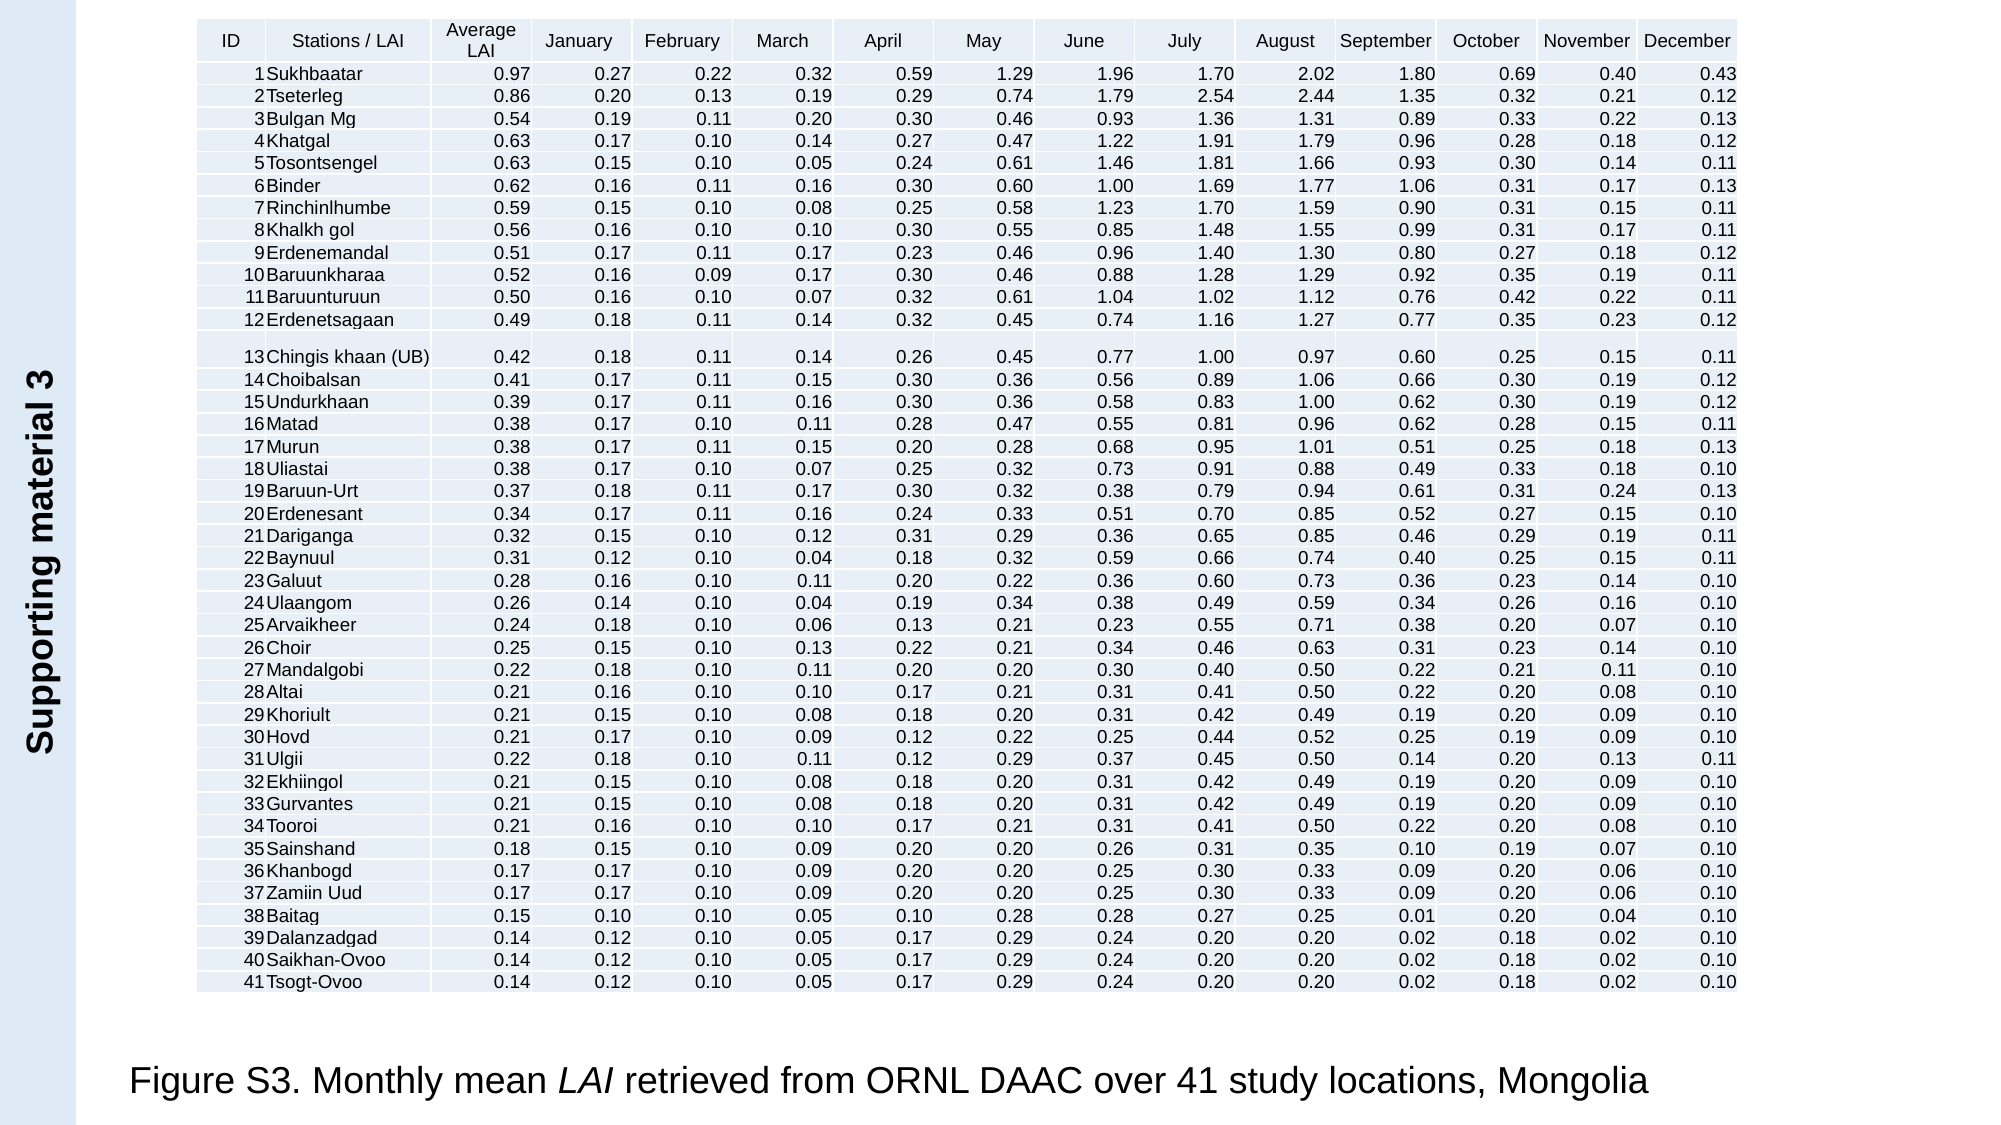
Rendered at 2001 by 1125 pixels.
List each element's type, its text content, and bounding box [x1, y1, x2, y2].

table_cell 0.28 [1437, 130, 1536, 151]
table_cell 0.68 [1035, 436, 1134, 456]
table_cell 1.91 [1135, 130, 1234, 151]
table_cell 0.25 [1437, 547, 1536, 568]
table_cell 0.11 [733, 570, 832, 590]
table_cell 0.13 [733, 637, 832, 657]
table_cell 0.10 [633, 525, 732, 546]
table_cell 0.44 [1135, 726, 1234, 747]
table_cell 0.34 [934, 592, 1033, 613]
table_cell 0.59 [1236, 592, 1335, 613]
table_header Average LAI [432, 19, 531, 61]
table_cell 0.49 [432, 309, 531, 329]
table_cell Baruunkharaa [266, 264, 430, 285]
table_cell 0.17 [432, 860, 531, 881]
table_cell Zamiin Uud [266, 882, 430, 903]
table_cell 0.23 [1035, 614, 1134, 635]
table_header ID [197, 19, 265, 61]
table_cell 0.09 [1538, 771, 1636, 791]
table_cell 0.14 [1336, 748, 1435, 769]
table_cell 0.31 [1437, 175, 1536, 195]
table_cell 0.11 [1638, 414, 1737, 434]
table_cell 0.85 [1236, 525, 1335, 546]
table_cell 0.11 [1638, 525, 1737, 546]
table_cell 0.12 [532, 949, 631, 970]
table_cell 0.23 [1437, 570, 1536, 590]
table_cell 0.16 [733, 503, 832, 523]
table_cell 0.51 [1035, 503, 1134, 523]
table_cell 0.26 [1035, 838, 1134, 858]
table_cell 0.71 [1236, 614, 1335, 635]
table_cell 0.18 [834, 793, 933, 814]
table_cell 0.19 [1336, 771, 1435, 791]
table_header February [633, 19, 732, 61]
table_cell 0.83 [1135, 391, 1234, 412]
table_cell 0.10 [633, 637, 732, 657]
table_cell Gurvantes [266, 793, 430, 814]
table_cell 0.94 [1236, 480, 1335, 501]
table_cell 0.11 [1638, 152, 1737, 173]
table_cell 0.80 [1336, 242, 1435, 262]
table_cell 0.20 [1437, 771, 1536, 791]
table_cell 0.31 [1035, 681, 1134, 702]
table_cell 0.12 [532, 972, 631, 992]
table_cell 0.13 [1638, 436, 1737, 456]
table_cell 0.31 [432, 547, 531, 568]
table_cell 0.17 [1538, 175, 1636, 195]
table_cell 0.42 [1135, 793, 1234, 814]
table_cell 0.15 [1538, 414, 1636, 434]
table_cell 0.20 [834, 838, 933, 858]
table_header January [532, 19, 631, 61]
table_cell 0.20 [934, 793, 1033, 814]
table_cell 0.34 [1035, 637, 1134, 657]
table_cell 0.10 [633, 659, 732, 680]
table_cell 0.14 [1538, 637, 1636, 657]
table_cell 0.56 [1035, 369, 1134, 389]
table_cell 0.88 [1236, 458, 1335, 479]
table_header May [934, 19, 1033, 61]
table_cell 29 [197, 704, 265, 724]
table_cell 27 [197, 659, 265, 680]
table_cell 0.18 [1538, 458, 1636, 479]
table_cell Matad [266, 414, 430, 434]
table_cell 0.11 [1638, 197, 1737, 218]
table_cell 1.00 [1135, 331, 1234, 367]
table_cell Baitag [266, 905, 430, 925]
table_cell 0.45 [934, 331, 1033, 367]
table_cell 1.29 [934, 63, 1033, 84]
table_cell 0.74 [934, 85, 1033, 106]
table_cell 0.27 [1135, 905, 1234, 925]
table_cell 0.97 [432, 63, 531, 84]
table_cell 0.73 [1035, 458, 1134, 479]
table_cell 1.00 [1035, 175, 1134, 195]
table_cell 0.24 [1035, 949, 1134, 970]
table_cell 0.58 [934, 197, 1033, 218]
table_cell 0.13 [633, 85, 732, 106]
table_cell 0.30 [1135, 882, 1234, 903]
table_cell 0.17 [532, 242, 631, 262]
table_cell 0.19 [834, 592, 933, 613]
table_cell 0.52 [1336, 503, 1435, 523]
table_cell 0.37 [1035, 748, 1134, 769]
table_cell 0.24 [432, 614, 531, 635]
table_cell 0.30 [1437, 369, 1536, 389]
table_cell 0.10 [633, 152, 732, 173]
table_cell 0.12 [733, 525, 832, 546]
table_cell 0.10 [633, 570, 732, 590]
table_cell 0.27 [1437, 242, 1536, 262]
table_cell 0.21 [934, 815, 1033, 836]
table_cell 0.17 [532, 458, 631, 479]
table_cell Binder [266, 175, 430, 195]
table_cell 0.97 [1236, 331, 1335, 367]
table_cell 0.10 [633, 614, 732, 635]
table_cell 0.13 [1638, 480, 1737, 501]
table_cell 0.63 [432, 130, 531, 151]
table_cell 0.12 [1638, 369, 1737, 389]
table_cell 0.10 [633, 197, 732, 218]
table_cell 0.14 [432, 949, 531, 970]
table_cell 0.22 [1336, 815, 1435, 836]
table_cell 0.12 [834, 748, 933, 769]
table_cell 0.14 [532, 592, 631, 613]
table_cell 0.28 [1035, 905, 1134, 925]
table_cell 0.22 [1538, 286, 1636, 307]
table_cell 0.10 [1638, 927, 1737, 947]
table_cell 0.19 [1437, 726, 1536, 747]
table_cell 0.32 [432, 525, 531, 546]
table_cell 0.20 [1437, 905, 1536, 925]
table_cell 8 [197, 219, 265, 240]
table_cell 0.61 [1336, 480, 1435, 501]
table_cell Sainshand [266, 838, 430, 858]
table_cell 0.31 [1437, 219, 1536, 240]
table_cell 0.10 [633, 414, 732, 434]
table_cell Galuut [266, 570, 430, 590]
table_cell 0.14 [432, 927, 531, 947]
table_cell 0.11 [633, 503, 732, 523]
table_cell 0.17 [532, 130, 631, 151]
table_cell 0.43 [1638, 63, 1737, 84]
table_cell 0.56 [432, 219, 531, 240]
table_cell 0.74 [1236, 547, 1335, 568]
table_cell 0.10 [633, 771, 732, 791]
table_cell 0.01 [1336, 905, 1435, 925]
table_cell 0.20 [1437, 704, 1536, 724]
table_cell 0.18 [1538, 436, 1636, 456]
table_cell 0.20 [733, 108, 832, 128]
table_cell 0.20 [934, 882, 1033, 903]
table_cell 0.09 [1336, 860, 1435, 881]
table_cell 0.10 [633, 927, 732, 947]
table_cell 0.38 [1336, 614, 1435, 635]
table_cell 0.17 [834, 927, 933, 947]
table_cell 0.12 [1638, 309, 1737, 329]
table_cell 0.29 [1437, 525, 1536, 546]
table_cell 40 [197, 949, 265, 970]
table_cell 0.55 [1135, 614, 1234, 635]
table_cell 0.10 [633, 681, 732, 702]
table_cell 0.10 [1638, 949, 1737, 970]
table_cell 0.15 [1538, 503, 1636, 523]
table_cell 0.59 [432, 197, 531, 218]
table_cell 0.10 [633, 882, 732, 903]
table_cell 0.20 [834, 570, 933, 590]
table_cell 12 [197, 309, 265, 329]
table_cell 0.36 [934, 369, 1033, 389]
text_box Figure S3. Monthly mean LAI retrieved from ORNL DAAC over 41 study locations, Mongolia [114, 1049, 1665, 1109]
table_cell 0.30 [834, 391, 933, 412]
table_cell 0.60 [934, 175, 1033, 195]
table_cell 0.13 [1638, 108, 1737, 128]
table_cell 0.46 [934, 242, 1033, 262]
table_cell 0.61 [934, 286, 1033, 307]
table_cell 0.63 [432, 152, 531, 173]
table_cell 0.12 [532, 927, 631, 947]
table_cell 0.10 [1638, 815, 1737, 836]
table_cell 0.08 [1538, 681, 1636, 702]
table_cell 33 [197, 793, 265, 814]
table_cell 0.10 [633, 949, 732, 970]
table_cell 0.30 [1135, 860, 1234, 881]
table_cell 0.30 [834, 175, 933, 195]
table_cell 0.05 [733, 927, 832, 947]
table_cell 0.05 [733, 152, 832, 173]
table_cell 0.46 [934, 264, 1033, 285]
table_cell 0.36 [934, 391, 1033, 412]
table_cell 0.22 [633, 63, 732, 84]
table_cell 2.54 [1135, 85, 1234, 106]
table_header March [733, 19, 832, 61]
table_cell 0.11 [633, 391, 732, 412]
table_cell 0.31 [1135, 838, 1234, 858]
table_cell Chingis khaan (UB) [266, 331, 430, 367]
table_cell 0.18 [532, 748, 631, 769]
table_header September [1336, 19, 1435, 61]
table_cell 0.10 [633, 458, 732, 479]
table_cell 0.30 [834, 480, 933, 501]
table_cell Arvaikheer [266, 614, 430, 635]
table_cell 0.30 [834, 264, 933, 285]
table_cell 0.24 [834, 503, 933, 523]
table_cell 0.27 [834, 130, 933, 151]
table_cell 0.17 [834, 681, 933, 702]
table_cell 0.33 [1236, 882, 1335, 903]
table_cell 0.02 [1336, 949, 1435, 970]
table_cell 0.70 [1135, 503, 1234, 523]
table_cell 0.17 [532, 436, 631, 456]
table_cell 11 [197, 286, 265, 307]
table_cell 0.05 [733, 949, 832, 970]
table_cell 0.19 [1538, 369, 1636, 389]
table_cell 0.11 [633, 309, 732, 329]
table_cell 0.31 [1035, 704, 1134, 724]
table_cell 0.13 [834, 614, 933, 635]
table_cell 5 [197, 152, 265, 173]
table_cell 0.42 [432, 331, 531, 367]
table_cell 0.02 [1538, 972, 1636, 992]
table_cell 0.22 [1336, 659, 1435, 680]
table_cell 0.10 [1336, 838, 1435, 858]
table_cell 10 [197, 264, 265, 285]
table_cell 0.17 [532, 503, 631, 523]
table_cell 0.63 [1236, 637, 1335, 657]
table_cell 1.70 [1135, 197, 1234, 218]
table_cell 1.31 [1236, 108, 1335, 128]
table_cell 0.18 [532, 480, 631, 501]
table_cell 0.16 [532, 815, 631, 836]
table_cell Tooroi [266, 815, 430, 836]
table_cell 1.28 [1135, 264, 1234, 285]
table_cell 1.40 [1135, 242, 1234, 262]
table_cell 0.31 [1437, 480, 1536, 501]
table_cell 1.04 [1035, 286, 1134, 307]
table_cell 0.10 [633, 793, 732, 814]
table_cell 0.20 [1236, 927, 1335, 947]
table_cell Baruunturuun [266, 286, 430, 307]
table_cell 0.32 [934, 480, 1033, 501]
table_cell 0.25 [1437, 436, 1536, 456]
table_cell 19 [197, 480, 265, 501]
table_cell 0.10 [633, 748, 732, 769]
table_cell 0.10 [834, 905, 933, 925]
table_cell 0.18 [1538, 130, 1636, 151]
table_cell 0.12 [834, 726, 933, 747]
table_cell 0.17 [532, 882, 631, 903]
table_cell 0.15 [532, 525, 631, 546]
table_cell 0.18 [532, 659, 631, 680]
table_cell 0.30 [1437, 391, 1536, 412]
table_cell 0.86 [432, 85, 531, 106]
table_cell 0.28 [934, 436, 1033, 456]
table_cell 0.17 [532, 726, 631, 747]
table_cell 0.50 [1236, 681, 1335, 702]
table_cell 0.25 [834, 197, 933, 218]
table_cell 0.19 [733, 85, 832, 106]
table_cell 1.22 [1035, 130, 1134, 151]
table_cell 18 [197, 458, 265, 479]
table_cell 0.02 [1336, 927, 1435, 947]
table_cell 6 [197, 175, 265, 195]
table_cell 0.05 [733, 972, 832, 992]
table_cell 0.50 [432, 286, 531, 307]
table_cell 0.09 [1336, 882, 1435, 903]
table_cell 0.31 [1035, 815, 1134, 836]
table_cell Choibalsan [266, 369, 430, 389]
table_cell 1.23 [1035, 197, 1134, 218]
table_cell 0.10 [1638, 726, 1737, 747]
table_cell 0.10 [633, 905, 732, 925]
table_cell 0.40 [1336, 547, 1435, 568]
table_cell 0.36 [1035, 570, 1134, 590]
table_cell 0.15 [532, 197, 631, 218]
table_cell 0.60 [1135, 570, 1234, 590]
table_cell 41 [197, 972, 265, 992]
table_cell 0.35 [1437, 309, 1536, 329]
table_cell 0.28 [1437, 414, 1536, 434]
table_cell 0.09 [1538, 793, 1636, 814]
table_cell 0.59 [1035, 547, 1134, 568]
table_cell 0.22 [834, 637, 933, 657]
table_cell Choir [266, 637, 430, 657]
table_cell 1.80 [1336, 63, 1435, 84]
table_cell 0.59 [834, 63, 933, 84]
table_cell 0.16 [532, 264, 631, 285]
table_cell 0.30 [834, 108, 933, 128]
table_cell 0.38 [432, 458, 531, 479]
table_cell 0.08 [733, 704, 832, 724]
table_cell 0.15 [733, 369, 832, 389]
table_cell 25 [197, 614, 265, 635]
table_cell 0.22 [934, 726, 1033, 747]
table_cell Khoriult [266, 704, 430, 724]
table_cell 0.19 [1336, 704, 1435, 724]
table_cell 0.09 [1538, 726, 1636, 747]
table_cell 0.22 [1336, 681, 1435, 702]
table_cell 0.40 [1538, 63, 1636, 84]
table_cell 0.20 [1437, 793, 1536, 814]
table_cell 0.09 [733, 726, 832, 747]
table_cell 1.81 [1135, 152, 1234, 173]
table_cell 0.17 [733, 264, 832, 285]
table_cell 22 [197, 547, 265, 568]
table_cell 0.25 [1035, 860, 1134, 881]
table_cell 0.22 [934, 570, 1033, 590]
table_cell 30 [197, 726, 265, 747]
table_cell 0.13 [1638, 175, 1737, 195]
table_cell 0.20 [1437, 748, 1536, 769]
table_cell 0.17 [733, 242, 832, 262]
table_cell 0.93 [1336, 152, 1435, 173]
table_cell 0.10 [1638, 592, 1737, 613]
table_cell 0.15 [1538, 331, 1636, 367]
table_cell 0.09 [733, 838, 832, 858]
table_cell 0.14 [733, 130, 832, 151]
table_cell 0.12 [1638, 130, 1737, 151]
table_cell 0.29 [934, 748, 1033, 769]
table_cell 0.15 [1538, 197, 1636, 218]
table_cell 0.51 [432, 242, 531, 262]
table_cell 0.50 [1236, 815, 1335, 836]
table_cell 0.79 [1135, 480, 1234, 501]
table_cell 0.29 [834, 85, 933, 106]
table_cell 0.31 [1437, 197, 1536, 218]
table_cell 1.55 [1236, 219, 1335, 240]
table_cell 13 [197, 331, 265, 367]
table_cell 0.74 [1035, 309, 1134, 329]
table_cell 0.81 [1135, 414, 1234, 434]
table_cell 0.18 [1437, 927, 1536, 947]
table_cell 0.32 [834, 286, 933, 307]
table_cell 0.49 [1336, 458, 1435, 479]
table_cell 0.89 [1135, 369, 1234, 389]
table_cell Khatgal [266, 130, 430, 151]
table_cell 0.19 [1538, 391, 1636, 412]
table_cell 0.99 [1336, 219, 1435, 240]
table_cell 38 [197, 905, 265, 925]
table_cell 0.36 [1035, 525, 1134, 546]
table_cell 0.17 [532, 391, 631, 412]
table_cell 0.10 [1638, 905, 1737, 925]
table_cell 0.35 [1437, 264, 1536, 285]
table_cell 0.20 [934, 771, 1033, 791]
table_cell 1.35 [1336, 85, 1435, 106]
table_cell 0.16 [532, 219, 631, 240]
table_cell 0.17 [733, 480, 832, 501]
table_cell 0.13 [1538, 748, 1636, 769]
table_cell 21 [197, 525, 265, 546]
table_cell 0.45 [934, 309, 1033, 329]
table_header June [1035, 19, 1134, 61]
table_cell 0.14 [1538, 152, 1636, 173]
text_box Supporting material 3 [0, 0, 76, 1125]
table_cell 0.60 [1336, 331, 1435, 367]
table_cell 0.21 [432, 793, 531, 814]
table_cell 0.11 [633, 369, 732, 389]
table_cell 0.38 [1035, 592, 1134, 613]
table_cell 0.18 [834, 771, 933, 791]
table_cell 0.12 [1638, 391, 1737, 412]
table_cell 0.96 [1035, 242, 1134, 262]
table_cell 0.14 [1538, 570, 1636, 590]
table_cell 0.31 [1035, 793, 1134, 814]
table_cell 1.36 [1135, 108, 1234, 128]
table_cell 0.28 [834, 414, 933, 434]
table_cell 0.18 [834, 547, 933, 568]
table_cell 0.14 [432, 972, 531, 992]
table_cell 0.15 [532, 838, 631, 858]
table_cell 0.02 [1538, 949, 1636, 970]
table_cell 1.96 [1035, 63, 1134, 84]
table_cell 0.20 [1135, 972, 1234, 992]
table_cell 0.20 [1437, 681, 1536, 702]
table_cell 0.10 [1638, 704, 1737, 724]
table_cell 0.09 [1538, 704, 1636, 724]
table_cell 0.25 [1236, 905, 1335, 925]
table_cell 1.00 [1236, 391, 1335, 412]
table_cell 0.04 [733, 592, 832, 613]
table_cell 0.88 [1035, 264, 1134, 285]
table_cell 0.29 [934, 525, 1033, 546]
table_cell Khanbogd [266, 860, 430, 881]
table_cell 0.06 [1538, 882, 1636, 903]
table_cell Baruun-Urt [266, 480, 430, 501]
table_cell 0.17 [432, 882, 531, 903]
table_cell Hovd [266, 726, 430, 747]
table_cell 0.10 [1638, 614, 1737, 635]
table_cell 0.42 [1135, 704, 1234, 724]
table_cell 0.31 [834, 525, 933, 546]
table_cell 0.07 [1538, 838, 1636, 858]
table_cell 0.15 [532, 704, 631, 724]
table_cell 36 [197, 860, 265, 881]
table_cell 0.11 [633, 480, 732, 501]
table_cell 0.15 [1538, 547, 1636, 568]
table_cell 0.02 [1336, 972, 1435, 992]
table_cell 0.20 [532, 85, 631, 106]
table_cell 0.15 [432, 905, 531, 925]
table_cell 0.15 [733, 436, 832, 456]
table_cell 0.52 [1236, 726, 1335, 747]
table_cell Altai [266, 681, 430, 702]
table_cell 0.38 [432, 436, 531, 456]
table_cell 0.50 [1236, 748, 1335, 769]
table_cell 0.10 [633, 838, 732, 858]
table_cell 0.46 [1135, 637, 1234, 657]
table_cell 1.70 [1135, 63, 1234, 84]
table_cell 0.96 [1336, 130, 1435, 151]
table_cell 0.20 [934, 860, 1033, 881]
table_cell 15 [197, 391, 265, 412]
table_cell 0.10 [633, 130, 732, 151]
table_cell 0.41 [1135, 815, 1234, 836]
table_cell 1.59 [1236, 197, 1335, 218]
table_cell 0.14 [733, 331, 832, 367]
table_cell Erdenetsagaan [266, 309, 430, 329]
table_cell 0.30 [1035, 659, 1134, 680]
table_cell 0.29 [934, 972, 1033, 992]
table_cell 0.31 [1035, 771, 1134, 791]
table_cell 0.16 [1538, 592, 1636, 613]
table_cell 0.12 [1638, 85, 1737, 106]
table_cell 0.52 [432, 264, 531, 285]
table_cell 0.33 [1236, 860, 1335, 881]
table_cell Baynuul [266, 547, 430, 568]
table_cell 0.12 [532, 547, 631, 568]
table_cell 0.95 [1135, 436, 1234, 456]
table_cell 0.18 [532, 309, 631, 329]
table_cell 0.20 [834, 860, 933, 881]
table_cell 0.45 [1135, 748, 1234, 769]
table_cell 0.49 [1236, 771, 1335, 791]
table_cell 0.32 [934, 547, 1033, 568]
table_cell 0.21 [432, 771, 531, 791]
table_cell 0.50 [1236, 659, 1335, 680]
table_header October [1437, 19, 1536, 61]
table_cell 0.58 [1035, 391, 1134, 412]
table_cell 1.69 [1135, 175, 1234, 195]
table_cell 0.26 [432, 592, 531, 613]
table_cell 0.10 [633, 547, 732, 568]
table_cell 0.16 [532, 681, 631, 702]
table_cell 0.47 [934, 130, 1033, 151]
table_cell Saikhan-Ovoo [266, 949, 430, 970]
table_cell 0.18 [1538, 242, 1636, 262]
table_cell 0.10 [633, 592, 732, 613]
table_cell Ulaangom [266, 592, 430, 613]
table_cell 0.25 [1035, 882, 1134, 903]
table_cell 0.11 [1638, 748, 1737, 769]
table_cell 0.09 [733, 882, 832, 903]
table_cell 0.62 [432, 175, 531, 195]
table_cell 0.12 [1638, 242, 1737, 262]
table_cell 0.18 [532, 331, 631, 367]
table_cell 0.21 [934, 681, 1033, 702]
table_cell 0.61 [934, 152, 1033, 173]
table_cell 0.96 [1236, 414, 1335, 434]
table_cell 0.76 [1336, 286, 1435, 307]
table_cell 0.19 [1538, 264, 1636, 285]
table_cell 0.22 [432, 659, 531, 680]
table_cell 17 [197, 436, 265, 456]
table_cell 0.16 [733, 391, 832, 412]
table_cell 1.66 [1236, 152, 1335, 173]
table_cell 0.28 [934, 905, 1033, 925]
table_cell Rinchinlhumbe [266, 197, 430, 218]
table_cell 1.48 [1135, 219, 1234, 240]
table_cell 0.10 [633, 704, 732, 724]
table_cell 0.26 [834, 331, 933, 367]
table_cell 0.10 [733, 219, 832, 240]
table_cell 1 [197, 63, 265, 84]
table_cell 0.16 [733, 175, 832, 195]
table_cell 0.42 [1437, 286, 1536, 307]
table_cell 0.11 [733, 748, 832, 769]
table_cell 0.35 [1236, 838, 1335, 858]
table_cell 0.29 [934, 927, 1033, 947]
table_cell 0.55 [934, 219, 1033, 240]
table_cell 0.11 [1638, 219, 1737, 240]
table_cell Murun [266, 436, 430, 456]
table_cell 1.77 [1236, 175, 1335, 195]
table_cell 0.69 [1437, 63, 1536, 84]
table_cell 0.46 [1336, 525, 1435, 546]
table_cell 0.04 [1538, 905, 1636, 925]
table_cell 0.08 [733, 771, 832, 791]
table_cell 0.25 [1336, 726, 1435, 747]
table_cell 1.06 [1236, 369, 1335, 389]
table_cell Bulgan Mg [266, 108, 430, 128]
table_cell 0.10 [1638, 659, 1737, 680]
table_cell 3 [197, 108, 265, 128]
table_cell 0.07 [733, 458, 832, 479]
table_cell 39 [197, 927, 265, 947]
table_cell Erdenesant [266, 503, 430, 523]
table_cell 0.77 [1035, 331, 1134, 367]
table_cell Undurkhaan [266, 391, 430, 412]
table_cell 0.32 [834, 309, 933, 329]
table_cell 0.21 [432, 815, 531, 836]
table_cell 2.44 [1236, 85, 1335, 106]
table_cell 0.20 [934, 838, 1033, 858]
table_cell 0.15 [532, 152, 631, 173]
table_cell 0.24 [1035, 972, 1134, 992]
table_cell 0.46 [934, 108, 1033, 128]
table_cell 0.38 [432, 414, 531, 434]
table_cell 0.10 [1638, 458, 1737, 479]
table_cell 7 [197, 197, 265, 218]
table_cell 0.27 [532, 63, 631, 84]
table_cell 1.30 [1236, 242, 1335, 262]
table_cell 0.66 [1336, 369, 1435, 389]
table_cell 0.25 [1035, 726, 1134, 747]
table_cell 0.07 [1538, 614, 1636, 635]
table_cell 0.18 [1437, 972, 1536, 992]
table_cell 9 [197, 242, 265, 262]
table_cell 0.33 [934, 503, 1033, 523]
table_cell 4 [197, 130, 265, 151]
table_cell 20 [197, 503, 265, 523]
table_cell 0.21 [432, 681, 531, 702]
table_cell 0.11 [733, 659, 832, 680]
table_cell 0.11 [633, 436, 732, 456]
table_cell 0.15 [532, 793, 631, 814]
table_cell 0.85 [1035, 219, 1134, 240]
table_cell 1.29 [1236, 264, 1335, 285]
table_cell 0.17 [532, 414, 631, 434]
table_cell 0.92 [1336, 264, 1435, 285]
table_cell 0.17 [532, 369, 631, 389]
table_cell 0.15 [532, 771, 631, 791]
table_cell 0.26 [1437, 592, 1536, 613]
table_cell 0.85 [1236, 503, 1335, 523]
table_cell 1.27 [1236, 309, 1335, 329]
table_cell 0.19 [1538, 525, 1636, 546]
table_cell 0.18 [1437, 949, 1536, 970]
table_cell 0.40 [1135, 659, 1234, 680]
table_cell 0.10 [733, 681, 832, 702]
table_cell 0.20 [834, 659, 933, 680]
table_cell 0.36 [1336, 570, 1435, 590]
table_cell 0.37 [432, 480, 531, 501]
table_cell 0.04 [733, 547, 832, 568]
table_cell 0.08 [733, 197, 832, 218]
table_cell 0.90 [1336, 197, 1435, 218]
table_header Stations / LAI [266, 19, 430, 61]
table_cell 0.25 [1437, 331, 1536, 367]
table_cell Erdenemandal [266, 242, 430, 262]
table_cell 0.33 [1437, 458, 1536, 479]
table_cell 0.11 [1638, 286, 1737, 307]
table_cell 0.23 [834, 242, 933, 262]
table_cell 0.06 [733, 614, 832, 635]
table_cell 0.21 [934, 614, 1033, 635]
table_cell 0.05 [733, 905, 832, 925]
table_cell 0.49 [1135, 592, 1234, 613]
table_cell 0.06 [1538, 860, 1636, 881]
table_cell 0.77 [1336, 309, 1435, 329]
table_cell 37 [197, 882, 265, 903]
table_cell Ekhiingol [266, 771, 430, 791]
table_cell 0.22 [1538, 108, 1636, 128]
table_cell 1.79 [1035, 85, 1134, 106]
table_cell 0.24 [1538, 480, 1636, 501]
table_cell 0.23 [1538, 309, 1636, 329]
table_cell Mandalgobi [266, 659, 430, 680]
table_cell 0.25 [432, 637, 531, 657]
table_header December [1638, 19, 1737, 61]
table_cell 0.51 [1336, 436, 1435, 456]
table_cell 0.11 [1538, 659, 1636, 680]
table_cell 0.02 [1538, 927, 1636, 947]
table_cell 1.16 [1135, 309, 1234, 329]
table_cell 0.10 [1638, 793, 1737, 814]
table_cell 0.17 [834, 949, 933, 970]
table_cell 0.93 [1035, 108, 1134, 128]
table_cell 0.10 [1638, 972, 1737, 992]
table_cell 0.18 [532, 614, 631, 635]
table_cell 28 [197, 681, 265, 702]
table_cell 0.20 [1437, 882, 1536, 903]
table_cell 1.46 [1035, 152, 1134, 173]
table_cell 24 [197, 592, 265, 613]
table_cell 0.21 [934, 637, 1033, 657]
table_cell 0.54 [432, 108, 531, 128]
table_cell 0.11 [633, 108, 732, 128]
table_cell 0.11 [633, 331, 732, 367]
table_cell 0.49 [1236, 704, 1335, 724]
table_cell 0.20 [934, 659, 1033, 680]
table_cell 0.41 [1135, 681, 1234, 702]
table_cell 0.20 [1236, 972, 1335, 992]
table_cell 0.21 [432, 726, 531, 747]
table_cell 0.19 [532, 108, 631, 128]
table_cell 0.17 [834, 972, 933, 992]
table_cell 0.29 [934, 949, 1033, 970]
table_cell 0.10 [1638, 860, 1737, 881]
table_cell 0.55 [1035, 414, 1134, 434]
table_cell 0.11 [633, 242, 732, 262]
table_cell 0.20 [834, 882, 933, 903]
table_cell 1.12 [1236, 286, 1335, 307]
table_cell 0.10 [633, 860, 732, 881]
table_cell 0.10 [1638, 882, 1737, 903]
table_cell 0.10 [633, 972, 732, 992]
table_cell 0.91 [1135, 458, 1234, 479]
table_cell 0.32 [934, 458, 1033, 479]
table_cell Ulgii [266, 748, 430, 769]
table_cell 0.25 [834, 458, 933, 479]
table_cell 0.66 [1135, 547, 1234, 568]
table_cell 0.34 [1336, 592, 1435, 613]
table_cell 0.18 [834, 704, 933, 724]
table_cell 0.10 [1638, 503, 1737, 523]
table_cell 0.31 [1336, 637, 1435, 657]
table_cell 0.19 [1336, 793, 1435, 814]
table_cell 0.09 [633, 264, 732, 285]
table_cell 0.62 [1336, 391, 1435, 412]
table_cell 0.10 [1638, 637, 1737, 657]
table_cell 0.15 [532, 637, 631, 657]
table_cell 1.01 [1236, 436, 1335, 456]
table_cell 0.34 [432, 503, 531, 523]
table_cell 0.08 [733, 793, 832, 814]
table_cell 0.28 [432, 570, 531, 590]
table_cell 0.21 [1538, 85, 1636, 106]
table_cell 0.20 [1437, 815, 1536, 836]
table_cell 0.20 [934, 704, 1033, 724]
table_cell 2.02 [1236, 63, 1335, 84]
table_cell 1.79 [1236, 130, 1335, 151]
table_cell 0.20 [834, 436, 933, 456]
table_header April [834, 19, 933, 61]
table_cell 0.42 [1135, 771, 1234, 791]
table_cell 0.24 [834, 152, 933, 173]
table_cell 32 [197, 771, 265, 791]
table_cell 0.30 [834, 219, 933, 240]
table_cell 1.02 [1135, 286, 1234, 307]
table_cell 0.08 [1538, 815, 1636, 836]
table_cell 0.73 [1236, 570, 1335, 590]
table_cell 34 [197, 815, 265, 836]
table_cell 0.17 [1538, 219, 1636, 240]
table_cell 0.10 [532, 905, 631, 925]
table_cell 0.11 [633, 175, 732, 195]
table_cell 0.16 [532, 175, 631, 195]
table_cell 0.19 [1437, 838, 1536, 858]
table_cell 0.89 [1336, 108, 1435, 128]
table_cell 0.20 [1437, 860, 1536, 881]
table_cell 2 [197, 85, 265, 106]
table_cell 0.62 [1336, 414, 1435, 434]
table_cell 0.20 [1135, 949, 1234, 970]
table_cell 0.27 [1437, 503, 1536, 523]
table_cell 0.11 [733, 414, 832, 434]
table_cell 0.10 [1638, 681, 1737, 702]
table_cell Dariganga [266, 525, 430, 546]
table_cell 0.39 [432, 391, 531, 412]
table_cell 0.09 [733, 860, 832, 881]
table_cell 0.32 [1437, 85, 1536, 106]
table_cell 0.10 [633, 219, 732, 240]
table_cell Tseterleg [266, 85, 430, 106]
table_cell 0.10 [1638, 771, 1737, 791]
table_cell 0.16 [532, 570, 631, 590]
table_header November [1538, 19, 1636, 61]
table_cell 0.16 [532, 286, 631, 307]
table_cell 0.10 [633, 286, 732, 307]
table_cell 0.23 [1437, 637, 1536, 657]
table_cell 0.10 [733, 815, 832, 836]
table_cell 0.18 [432, 838, 531, 858]
table_header July [1135, 19, 1234, 61]
table_cell 1.06 [1336, 175, 1435, 195]
table_cell Tosontsengel [266, 152, 430, 173]
table_cell 23 [197, 570, 265, 590]
table_cell 0.30 [1437, 152, 1536, 173]
table_cell Sukhbaatar [266, 63, 430, 84]
table_cell 0.10 [1638, 570, 1737, 590]
table_cell 0.22 [432, 748, 531, 769]
table_cell 0.07 [733, 286, 832, 307]
table_cell Dalanzadgad [266, 927, 430, 947]
table_cell Uliastai [266, 458, 430, 479]
table_cell 0.20 [1236, 949, 1335, 970]
table_cell 0.11 [1638, 331, 1737, 367]
table_cell Tsogt-Ovoo [266, 972, 430, 992]
table_cell 0.24 [1035, 927, 1134, 947]
table_cell 0.11 [1638, 547, 1737, 568]
table_cell 0.30 [834, 369, 933, 389]
table_cell 0.10 [633, 726, 732, 747]
table_cell 14 [197, 369, 265, 389]
table_cell 35 [197, 838, 265, 858]
table_cell 0.65 [1135, 525, 1234, 546]
table_cell 0.32 [733, 63, 832, 84]
table_cell 0.33 [1437, 108, 1536, 128]
table_cell 0.17 [834, 815, 933, 836]
table_cell 0.11 [1638, 264, 1737, 285]
table_cell 0.10 [1638, 838, 1737, 858]
table_cell 0.17 [532, 860, 631, 881]
table_cell 0.14 [733, 309, 832, 329]
table_cell 0.47 [934, 414, 1033, 434]
table_header August [1236, 19, 1335, 61]
table_cell 16 [197, 414, 265, 434]
table_cell 0.21 [432, 704, 531, 724]
table_cell 0.38 [1035, 480, 1134, 501]
table_cell 0.10 [633, 815, 732, 836]
table_cell 0.41 [432, 369, 531, 389]
table_cell 26 [197, 637, 265, 657]
table_cell 0.20 [1135, 927, 1234, 947]
table_cell 0.21 [1437, 659, 1536, 680]
table_cell Khalkh gol [266, 219, 430, 240]
table_cell 0.49 [1236, 793, 1335, 814]
table_cell 31 [197, 748, 265, 769]
table_cell 0.20 [1437, 614, 1536, 635]
